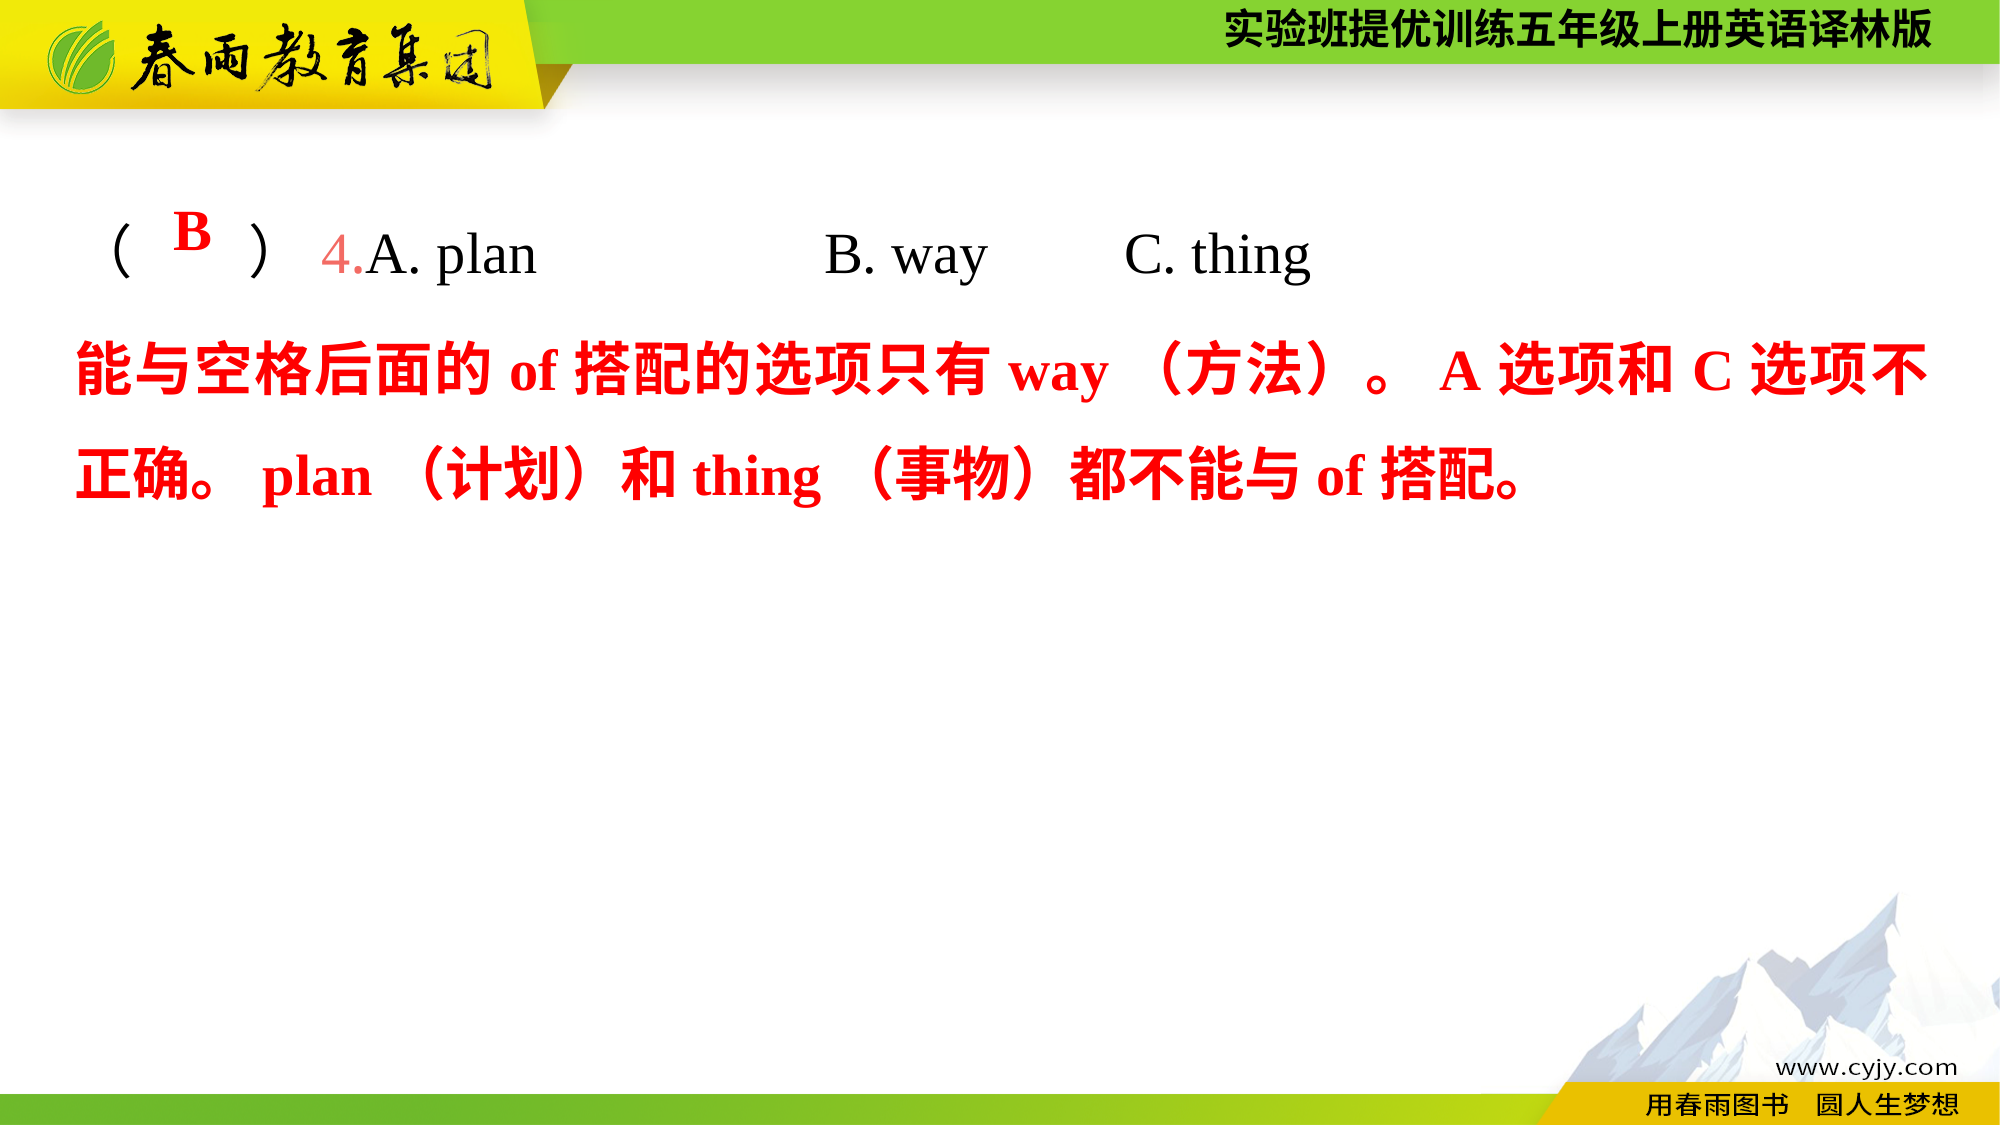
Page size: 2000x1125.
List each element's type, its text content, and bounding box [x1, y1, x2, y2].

list 能与空格后面的of搭配的选项只有way（方法）。A选项和C选项不正确。plan（计划）和thing（事物）都不能与of搭配。 [59, 289, 1944, 504]
picture [0, 0, 2000, 1125]
text_box B [158, 184, 228, 270]
text_box （ ）4.A. plan B. way C. thing [59, 172, 1944, 289]
